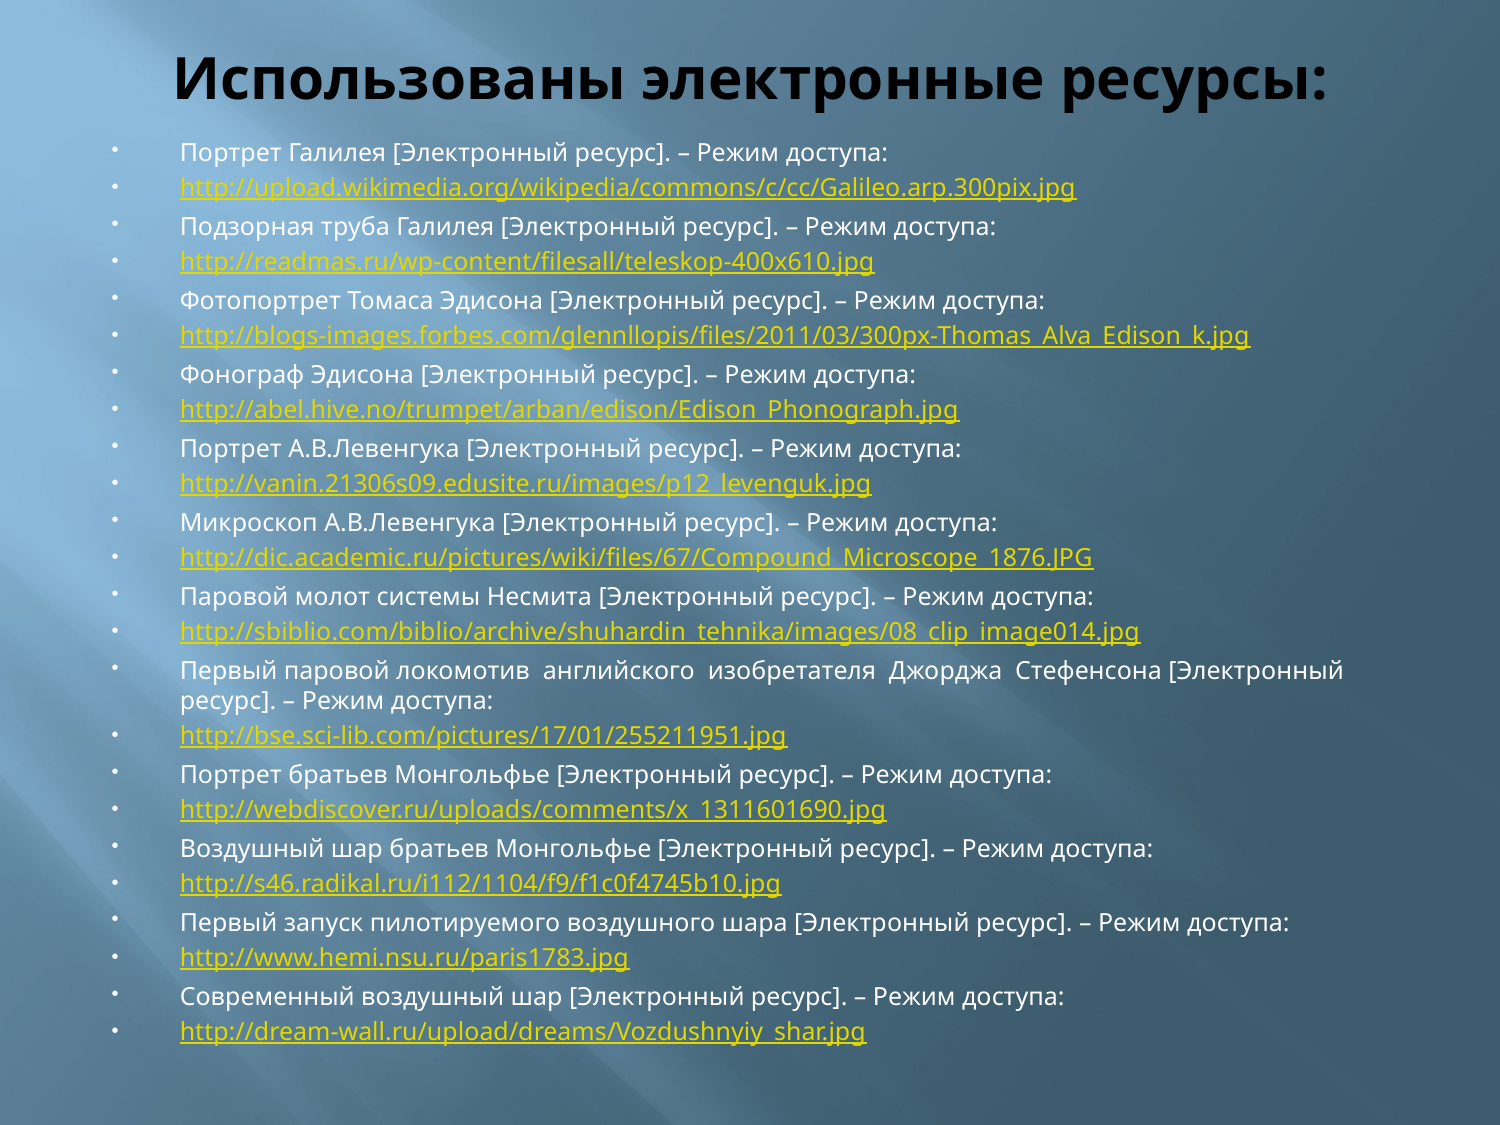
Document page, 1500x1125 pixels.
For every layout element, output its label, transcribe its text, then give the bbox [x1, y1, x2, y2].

title Использованы электронные ресурсы: [75, 23, 1425, 128]
list Портрет Галилея [Электронный ресурс]. – Режим доступа: http://upload.wikimedia.org/wikipedia/commons/c/cc/Galileo.arp.300pix.jpg Подзорная труба Галилея [Электронный ресурс]. – Режим доступа: http://readmas.ru/wp-content/filesall/teleskop-400x610.jpg Фотопортрет Томаса Эдисона [Электронный ресурс]. – Режим доступа: http://blogs-images.forbes.com/glennllopis/files/2011/03/300px-Thomas_Alva_Edison_k.jpg Фонограф Эдисона [Электронный ресурс]. – Режим доступа: http://abel.hive.no/trumpet/arban/edison/Edison_Phonograph.jpg Портрет А.В.Левенгука [Электронный ресурс]. – Режим доступа: http://vanin.21306s09.edusite.ru/images/p12_levenguk.jpg Микроскоп А.В.Левенгука [Электронный ресурс]. – Режим доступа: http://dic.academic.ru/pictures/wiki/files/67/Compound_Microscope_1876.JPG Паровой молот системы Несмита [Электронный ресурс]. – Режим доступа: http://sbiblio.com/biblio/archive/shuhardin_tehnika/images/08_clip_image014.jpg Первый паровой локомотив английского изобретателя Джорджа Стефенсона [Электронный ресурс]. – Режим доступа: http://bse.sci-lib.com/pictures/17/01/255211951.jpg Портрет братьев Монгольфье [Электронный ресурс]. – Режим доступа: http://webdiscover.ru/uploads/comments/x_1311601690.jpg Воздушный шар братьев Монгольфье [Электронный ресурс]. – Режим доступа: http://s46.radikal.ru/i112/1104/f9/f1c0f4745b10.jpg Первый запуск пилотируемого воздушного шара [Электронный ресурс]. – Режим доступа: http://www.hemi.nsu.ru/paris1783.jpg Современный воздушный шар [Электронный ресурс]. – Режим доступа: http://dream-wall.ru/upload/dreams/Vozdushnyiy_shar.jpg [75, 128, 1425, 1035]
